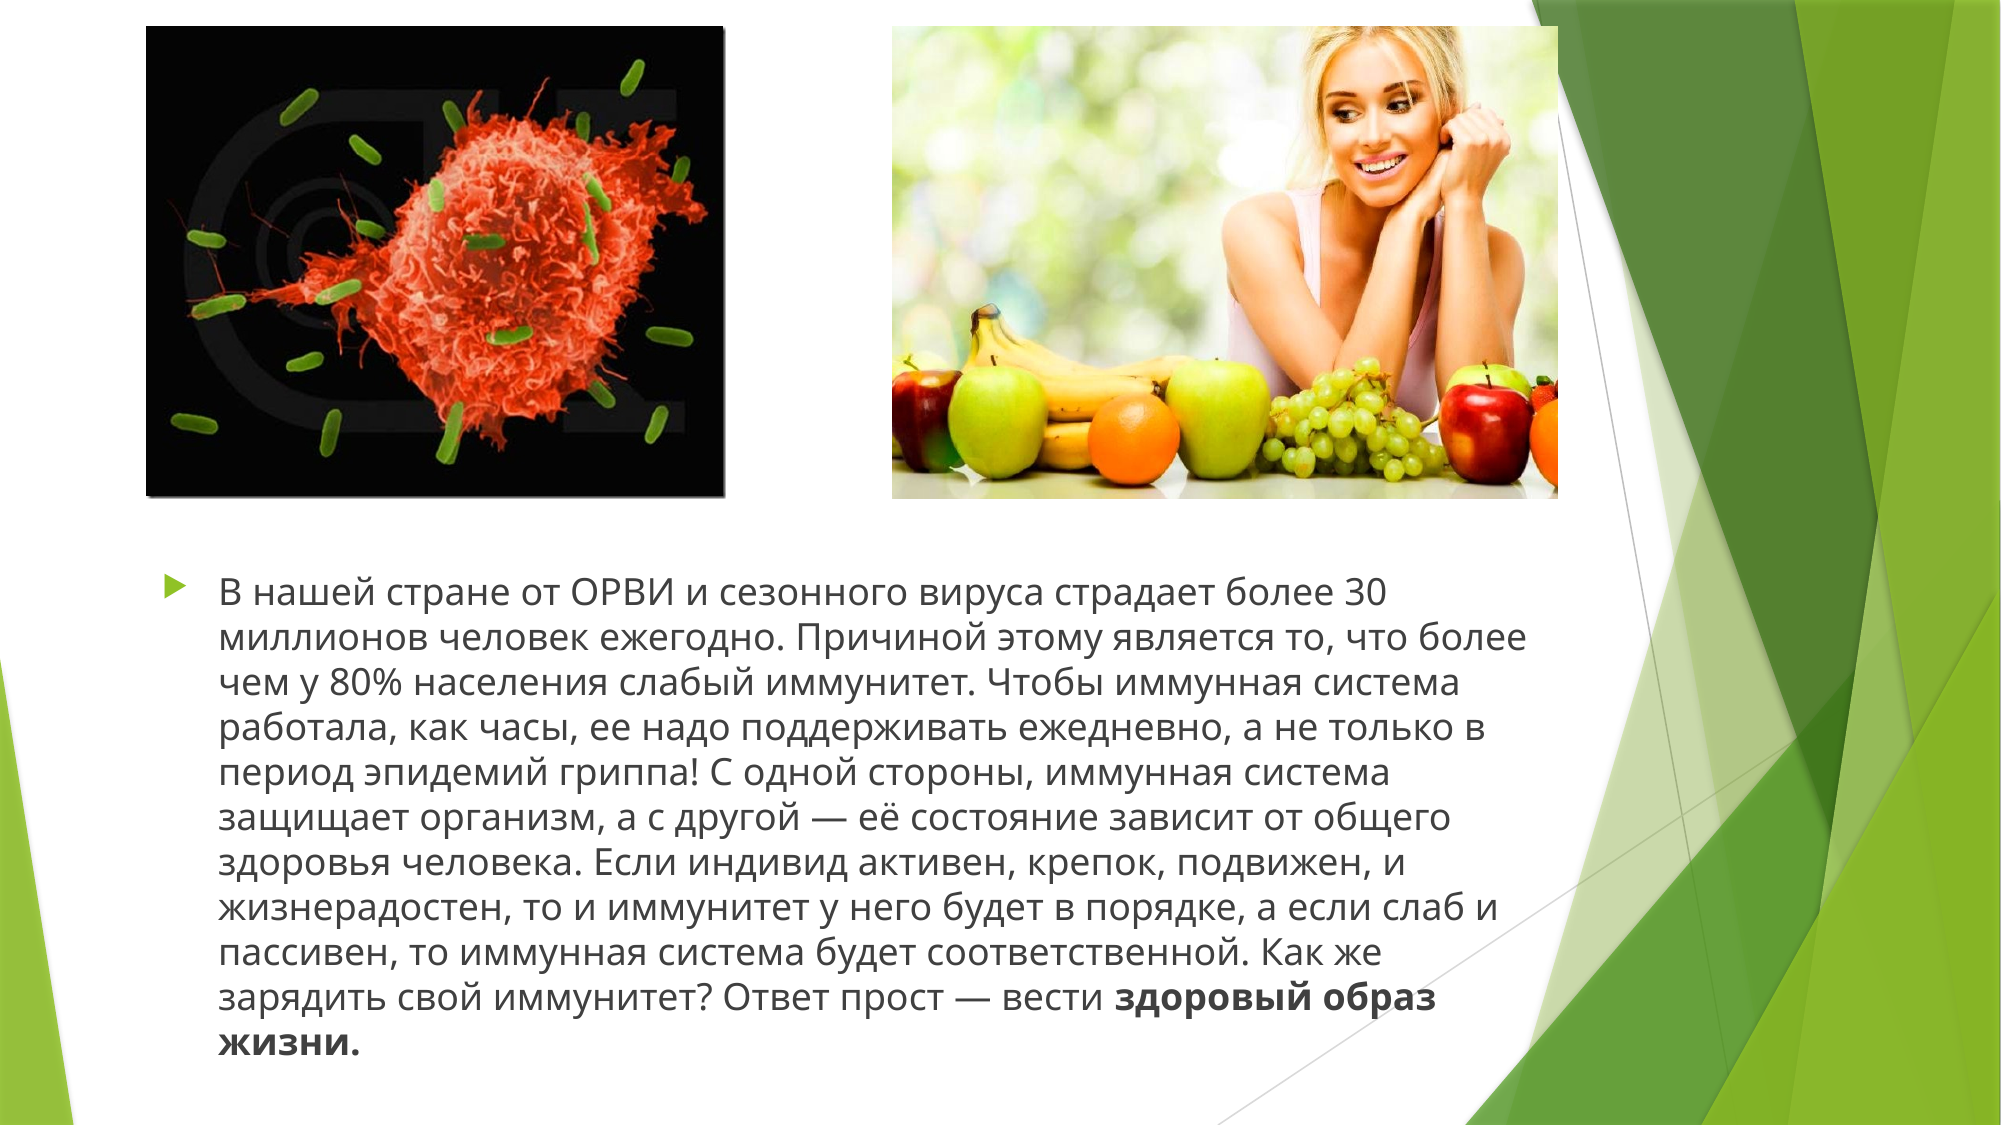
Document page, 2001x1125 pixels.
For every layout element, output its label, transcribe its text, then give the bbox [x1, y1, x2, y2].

list В нашей стране от ОРВИ и сезонного вируса страдает более 30 миллионов человек ежегодно. Причиной этому является то, что более чем у 80% населения слабый иммунитет. Чтобы иммунная система работала, как часы, ее надо поддерживать ежедневно, а не только в период эпидемий гриппа! С одной стороны, иммунная система защищает организм, а с другой — её состояние зависит от общего здоровья человека. Если индивид активен, крепок, подвижен, и жизнерадостен, то и иммунитет у него будет в порядке, а если слаб и пассивен, то иммунная система будет соответственной. Как же зарядить свой иммунитет? Ответ прост — вести здоровый образ жизни. [146, 560, 1558, 1125]
picture [146, 26, 727, 500]
picture [891, 26, 1558, 500]
